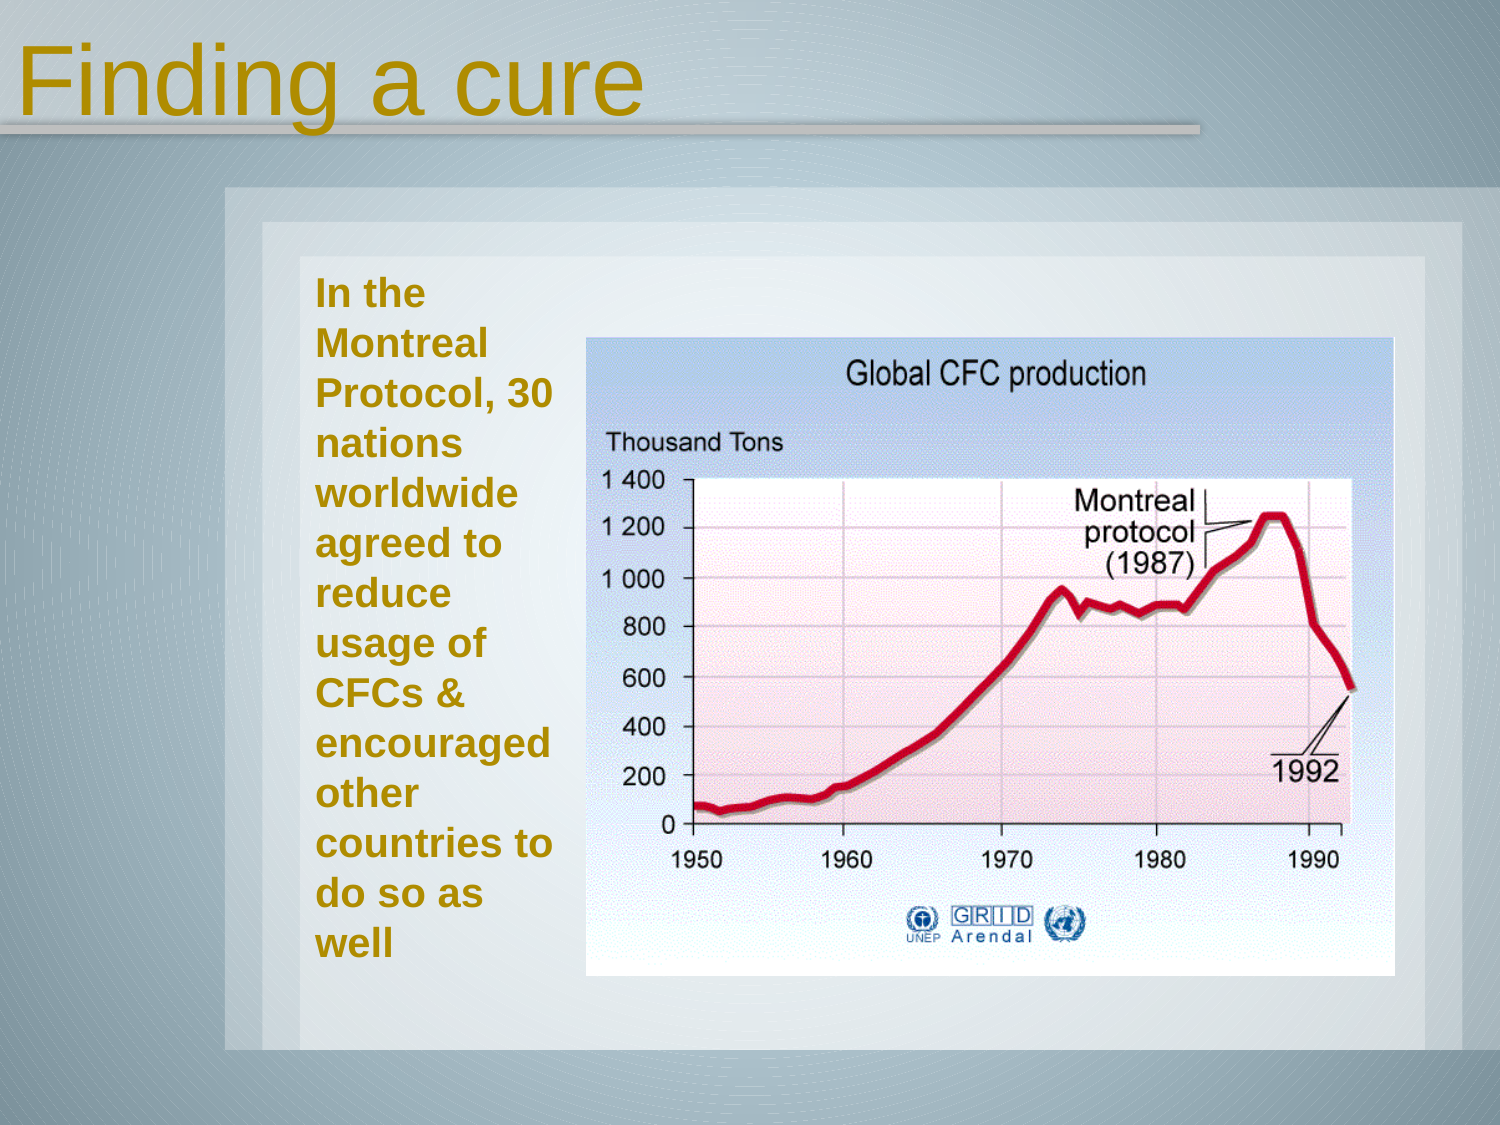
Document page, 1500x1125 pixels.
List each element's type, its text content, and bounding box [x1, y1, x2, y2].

title Finding a cure [0, 15, 1200, 144]
list In the Montreal Protocol, 30 nations worldwide agreed to reduce usage of CFCs & encouraged other countries to do so as well [300, 257, 575, 988]
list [585, 336, 1396, 977]
